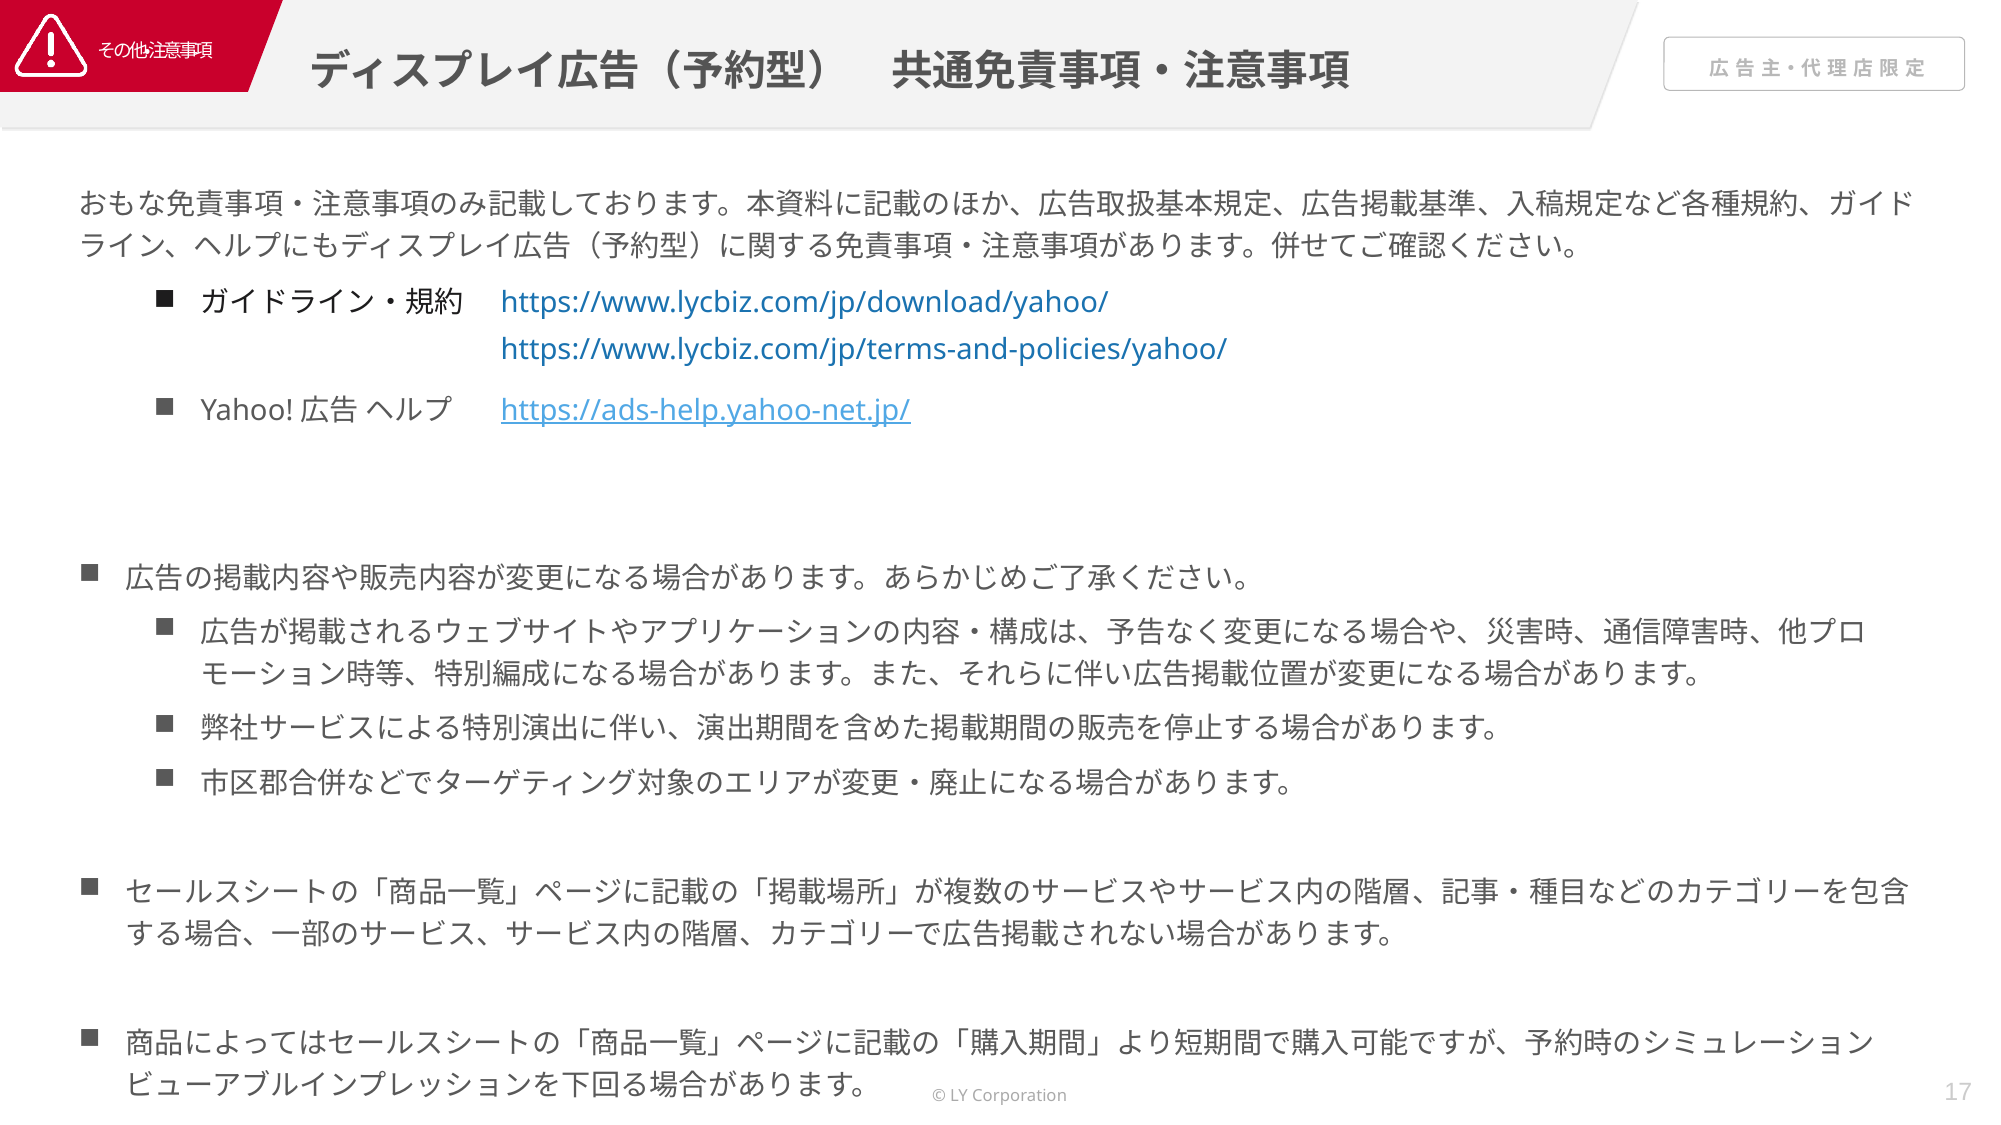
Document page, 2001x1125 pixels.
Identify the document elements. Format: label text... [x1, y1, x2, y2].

list その他・注意事項 [97, 13, 240, 81]
picture [8, 4, 92, 87]
list ディスプレイ広告（予約型） 共通免責事項・注意事項 [309, 41, 1645, 97]
text_box おもな免責事項・注意事項のみ記載しております。本資料に記載のほか、広告取扱基本規定、広告掲載基準、入稿規定など各種規約、ガイドライン、ヘルプにもディスプレイ広告（予約型）に関する免責事項・注意事項があります。併せてご確認ください。 ガイドライン・規約 https://www.lycbiz.com/jp/download/yahoo/ https://www.lycbiz.com/jp/terms-and-policies/yahoo/ Yahoo!広告 ヘルプ https://ads-help.yahoo-net.jp/ 広告の掲載内容や販売内容が変更になる場合があります。あらかじめご了承ください。 広告が掲載されるウェブサイトやアプリケーションの内容・構成は、予告なく変更になる場合や、災害時、通信障害時、他プロモーション時等、特別編成になる場合があります。また、それらに伴い広告掲載位置が変更になる場合があります。 弊社サービスによる特別演出に伴い、演出期間を含めた掲載期間の販売を停止する場合があります。 市区郡合併などでターゲティング対象のエリアが変更・廃止になる場合があります。 セールスシートの「商品一覧」ページに記載の「掲載場所」が複数のサービスやサービス内の階層、記事・種目などのカテゴリーを包含する場合、一部のサービス、サービス内の階層、カテゴリーで広告掲載されない場合があります。 商品によってはセールスシートの「商品一覧」ページに記載の「購入期間」より短期間で購入可能ですが、予約時のシミュレーションビューアブルインプレッションを下回る場合があります。 [78, 178, 1922, 1101]
